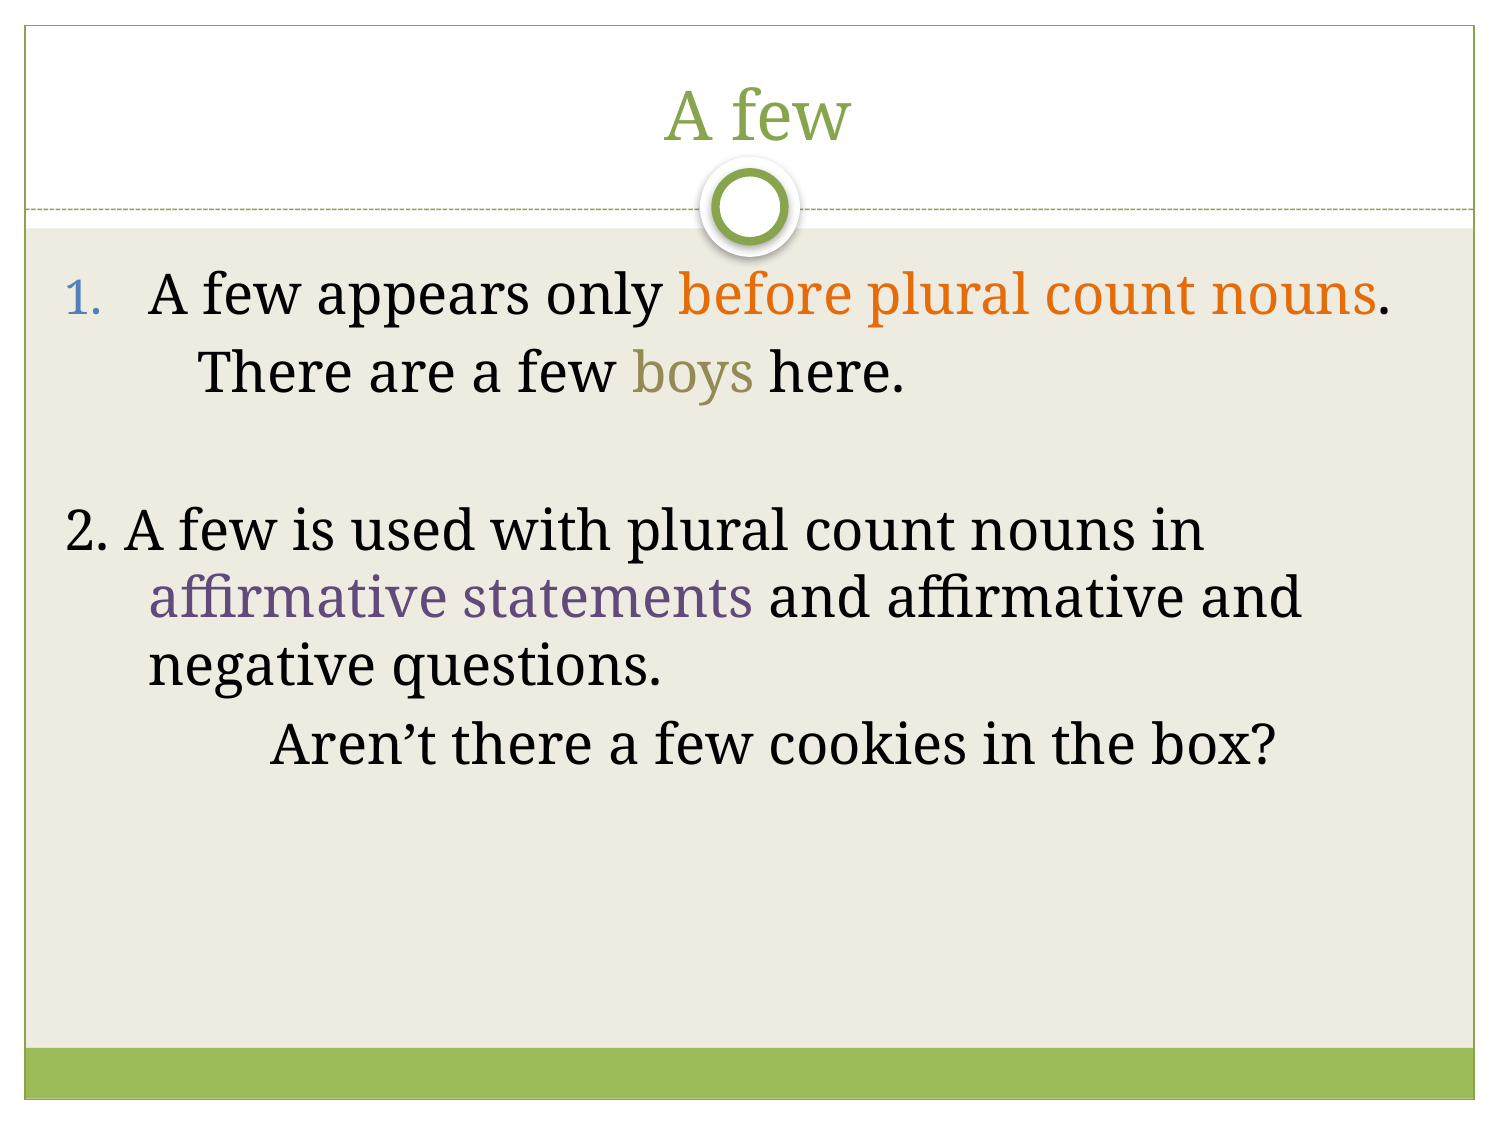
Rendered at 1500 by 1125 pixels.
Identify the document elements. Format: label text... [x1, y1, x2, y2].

title A few [49, 37, 1450, 162]
list A few appears only before plural count nouns. There are a few boys here. 2. A few is used with plural count nouns in affirmative statements and affirmative and negative questions. Aren’t there a few cookies in the box? [49, 250, 1445, 1001]
